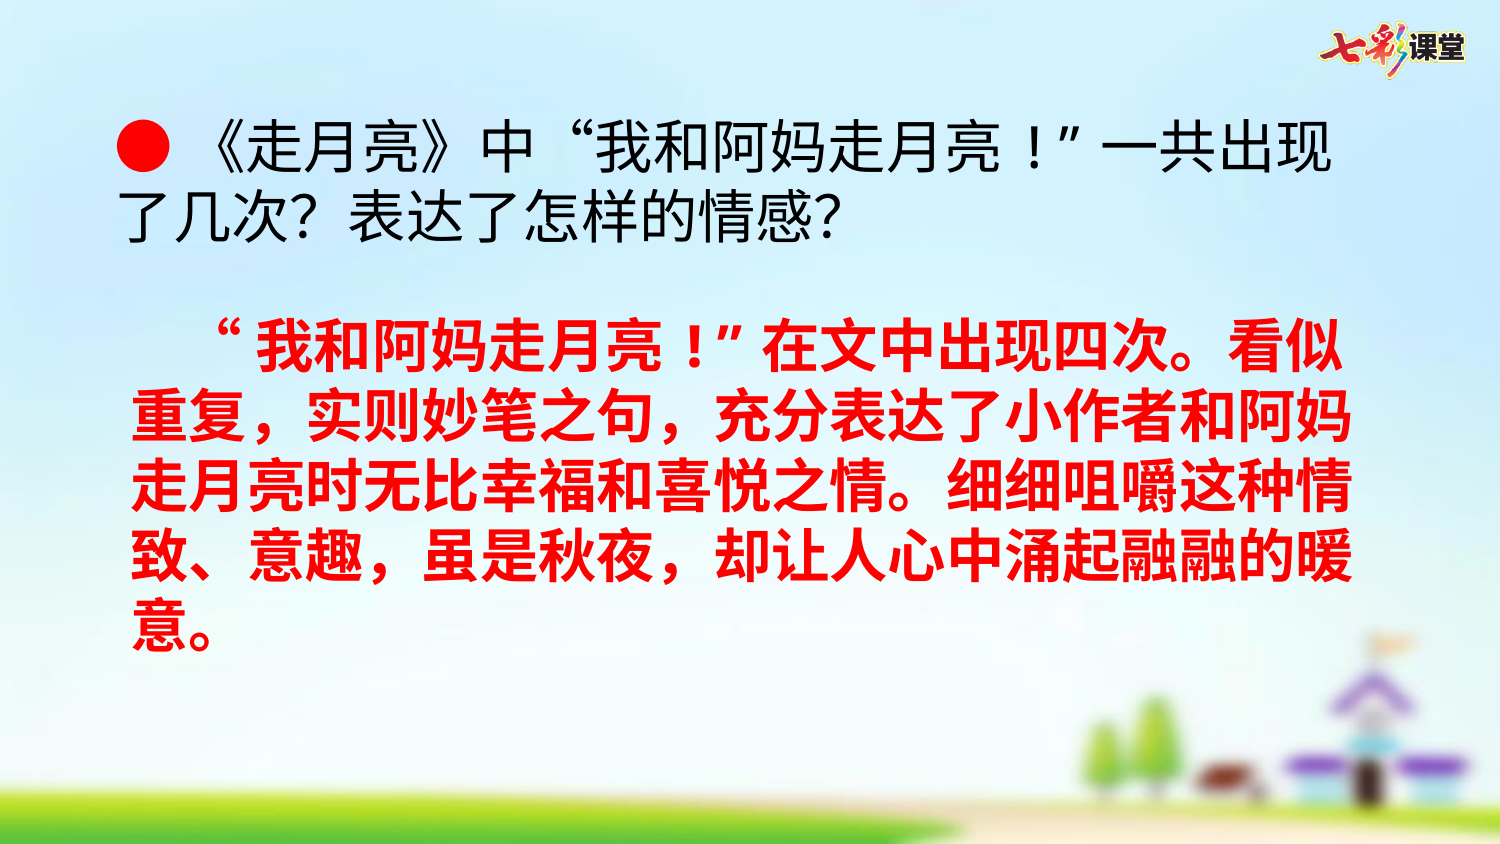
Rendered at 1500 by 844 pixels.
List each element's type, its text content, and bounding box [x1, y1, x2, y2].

picture [0, 0, 1500, 844]
text_box “我和阿妈走月亮!”在文中出现四次。看似重复，实则妙笔之句，充分表达了小作者和阿妈走月亮时无比幸福和喜悦之情。细细咀嚼这种情致、意趣，虽是秋夜，却让人心中涌起融融的暖意。 [115, 301, 1400, 666]
text_box ●《走月亮》中“我和阿妈走月亮!”一共出现了几次？表达了怎样的情感？ [100, 102, 1392, 258]
